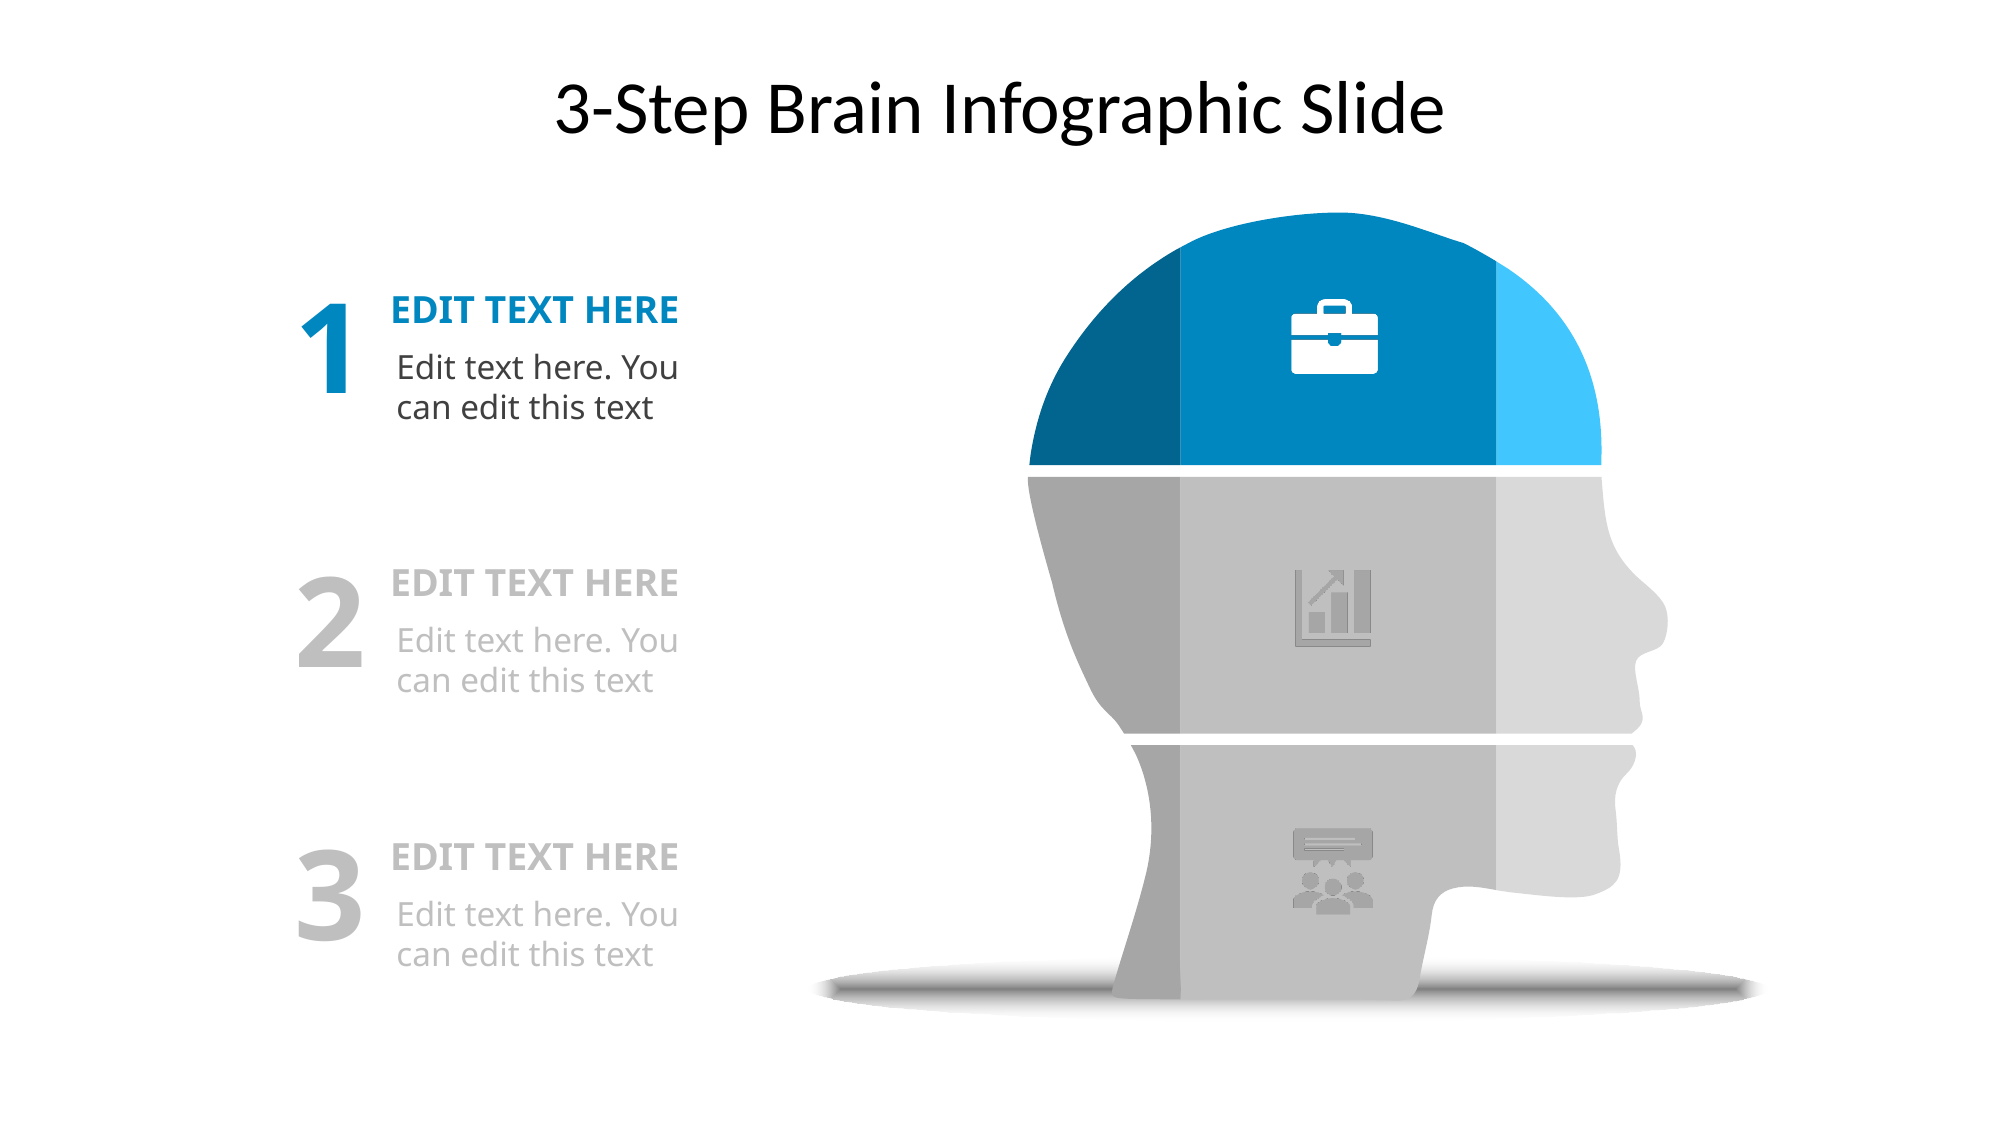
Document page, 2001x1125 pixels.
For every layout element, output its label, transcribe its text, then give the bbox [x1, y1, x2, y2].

text_box [1028, 246, 1179, 467]
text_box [272, 534, 713, 709]
picture [1280, 819, 1384, 923]
text_box [1179, 744, 1498, 1002]
text_box [807, 957, 1769, 1022]
picture [1280, 556, 1384, 660]
picture [1292, 340, 1377, 373]
text_box [1180, 476, 1497, 735]
text_box [1026, 475, 1182, 735]
text_box [1495, 475, 1669, 735]
text_box 3-Step Brain Infographic Slide [99, 45, 1900, 162]
text_box [1110, 744, 1179, 1001]
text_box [272, 261, 713, 435]
picture [1292, 300, 1377, 335]
text_box [1498, 744, 1638, 899]
text_box [1498, 261, 1603, 467]
text_box [1179, 211, 1498, 467]
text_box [272, 808, 713, 982]
